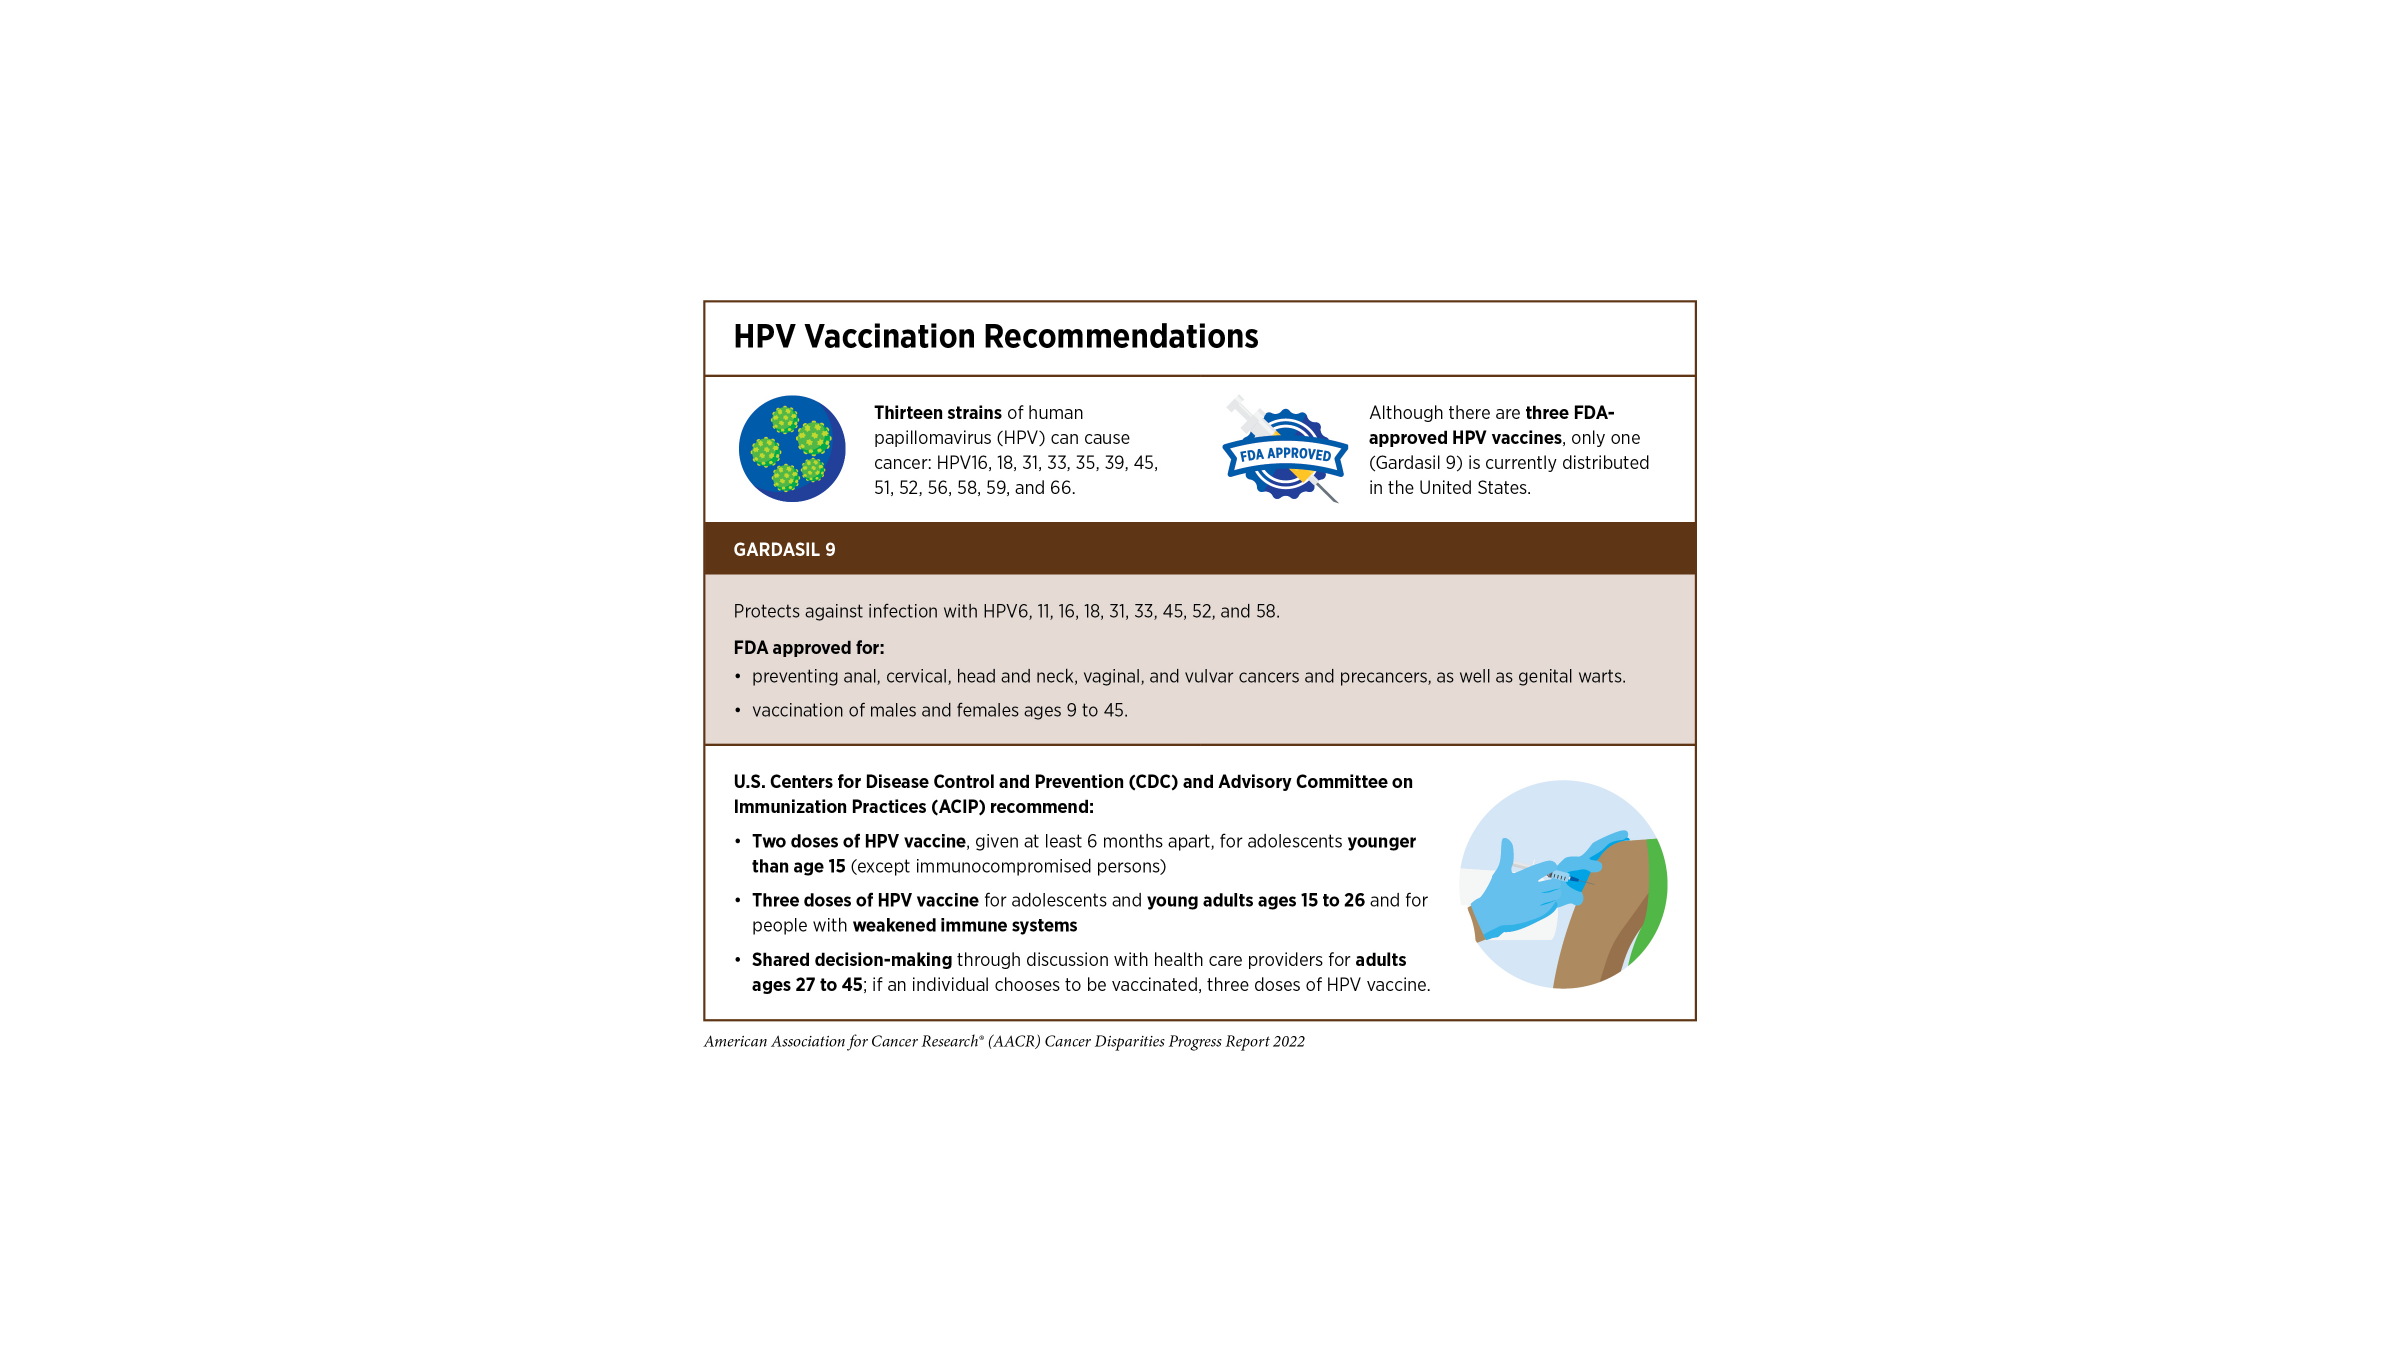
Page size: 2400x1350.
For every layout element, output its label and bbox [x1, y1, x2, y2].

picture [684, 281, 1716, 1069]
